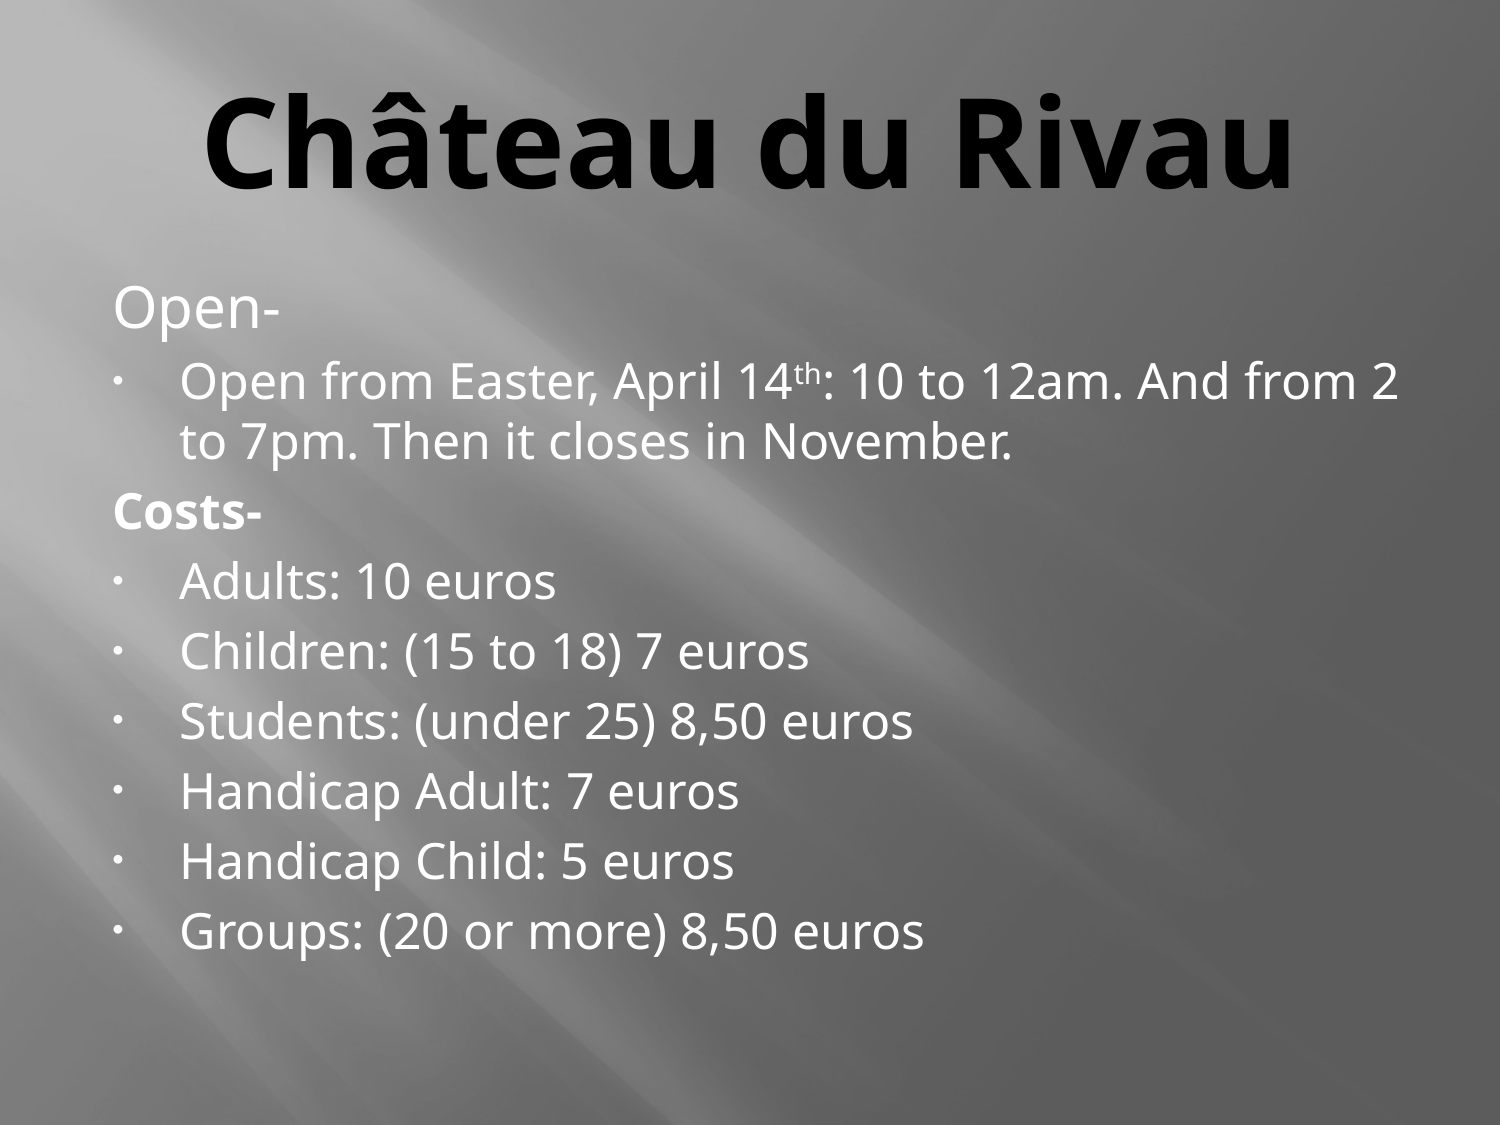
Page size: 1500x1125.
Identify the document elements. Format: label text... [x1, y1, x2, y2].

list Open- Open from Easter, April 14th: 10 to 12am. And from 2 to 7pm. Then it closes in November. Costs- Adults: 10 euros Children: (15 to 18) 7 euros Students: (under 25) 8,50 euros Handicap Adult: 7 euros Handicap Child: 5 euros Groups: (20 or more) 8,50 euros [75, 262, 1425, 1035]
title Château du Rivau [75, 45, 1425, 233]
